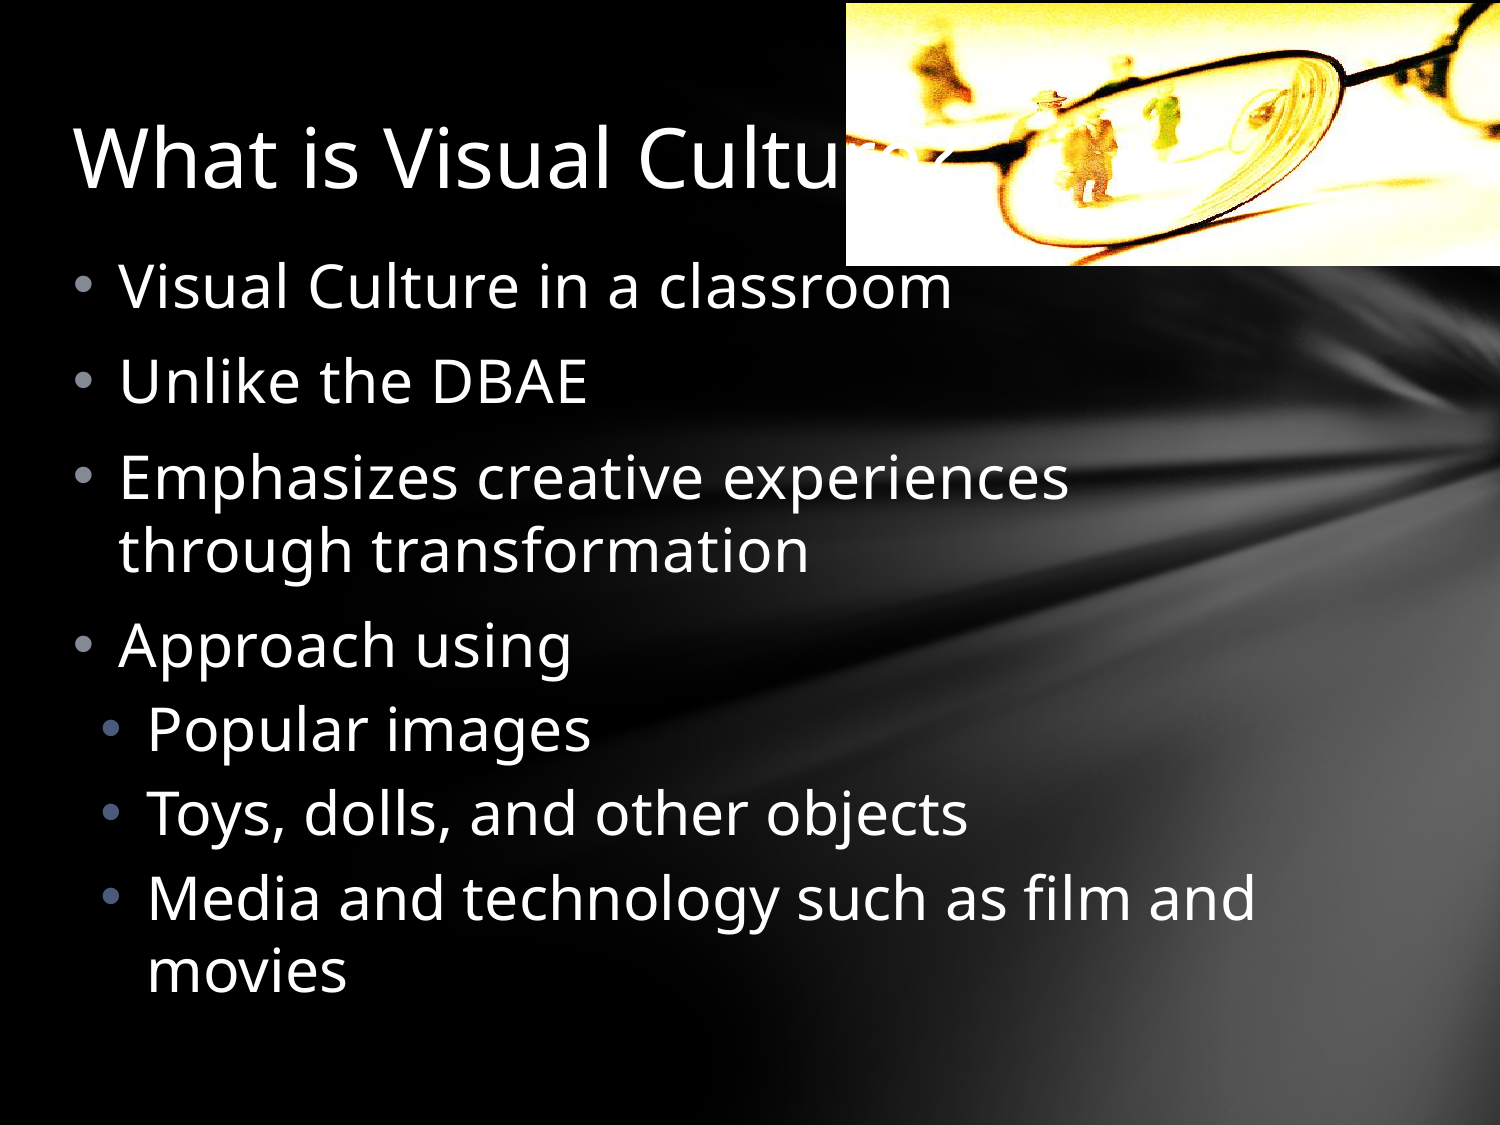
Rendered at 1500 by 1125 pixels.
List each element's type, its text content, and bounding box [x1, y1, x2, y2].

picture [846, 2, 1500, 266]
title What is Visual Culture? [57, 37, 840, 213]
list Visual Culture in a classroom Unlike the DBAE Emphasizes creative experiences through transformation Approach using Popular images Toys, dolls, and other objects Media and technology such as film and movies [57, 239, 1318, 1015]
